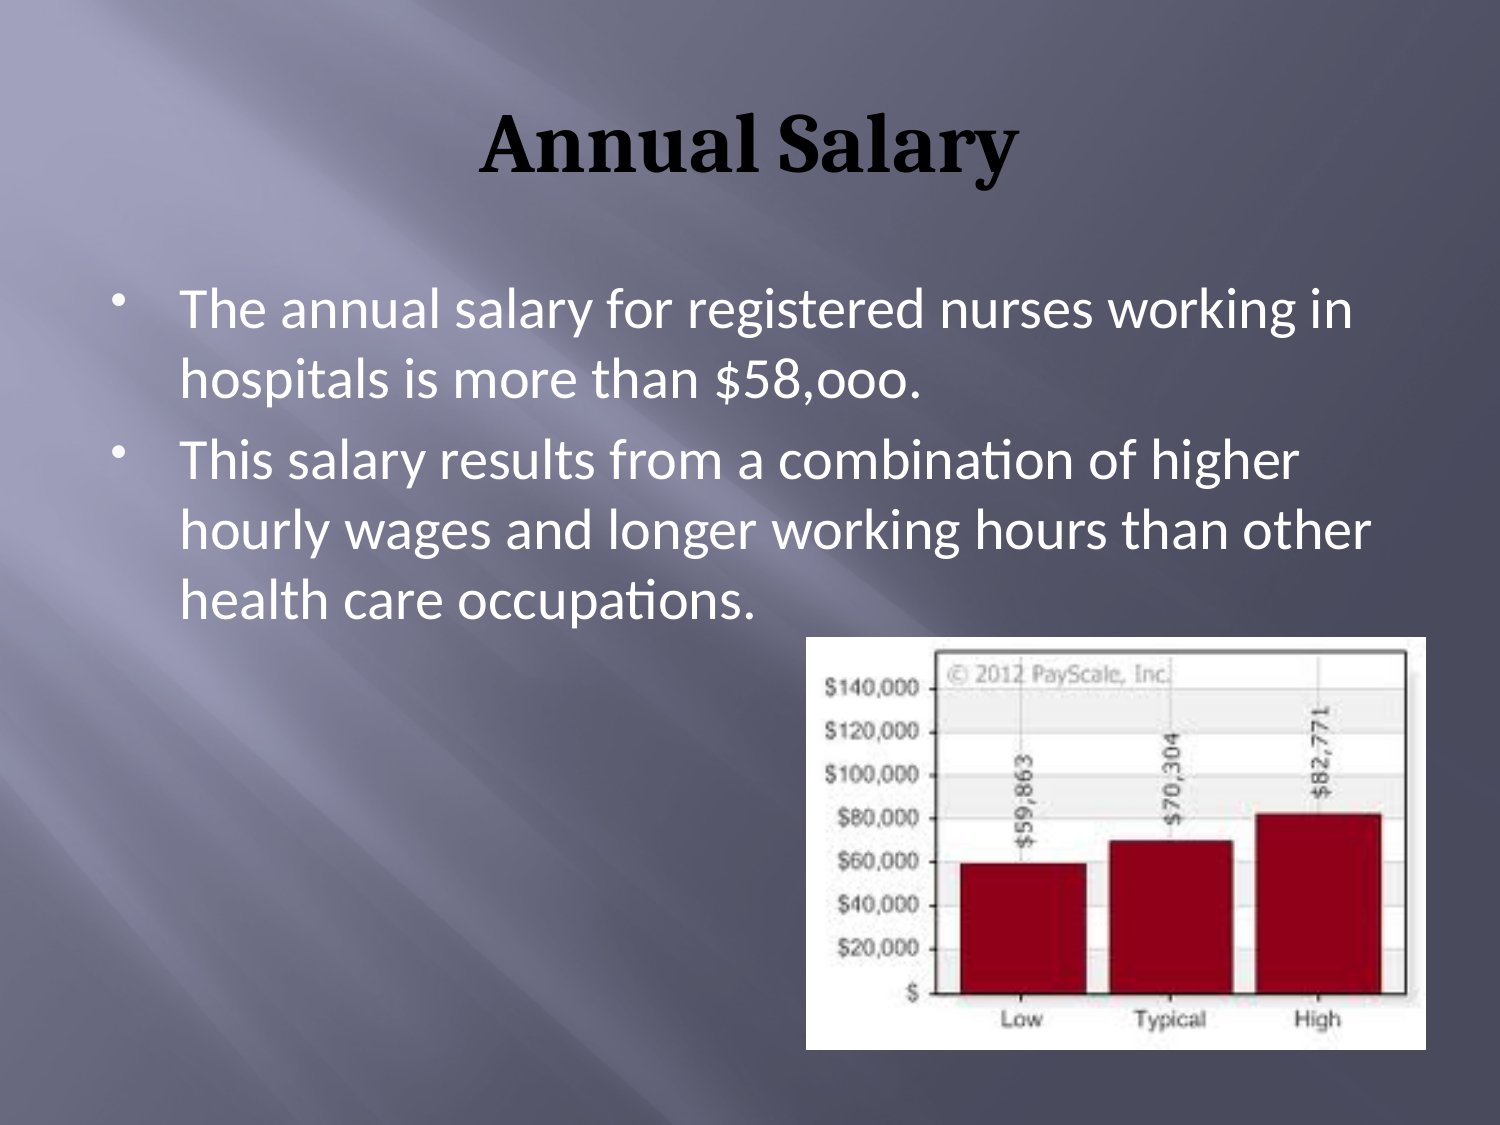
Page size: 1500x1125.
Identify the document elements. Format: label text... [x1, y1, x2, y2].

list The annual salary for registered nurses working in hospitals is more than $58,ooo. This salary results from a combination of higher hourly wages and longer working hours than other health care occupations. [75, 262, 1425, 1035]
picture [805, 637, 1426, 1051]
title Annual Salary [75, 45, 1425, 233]
